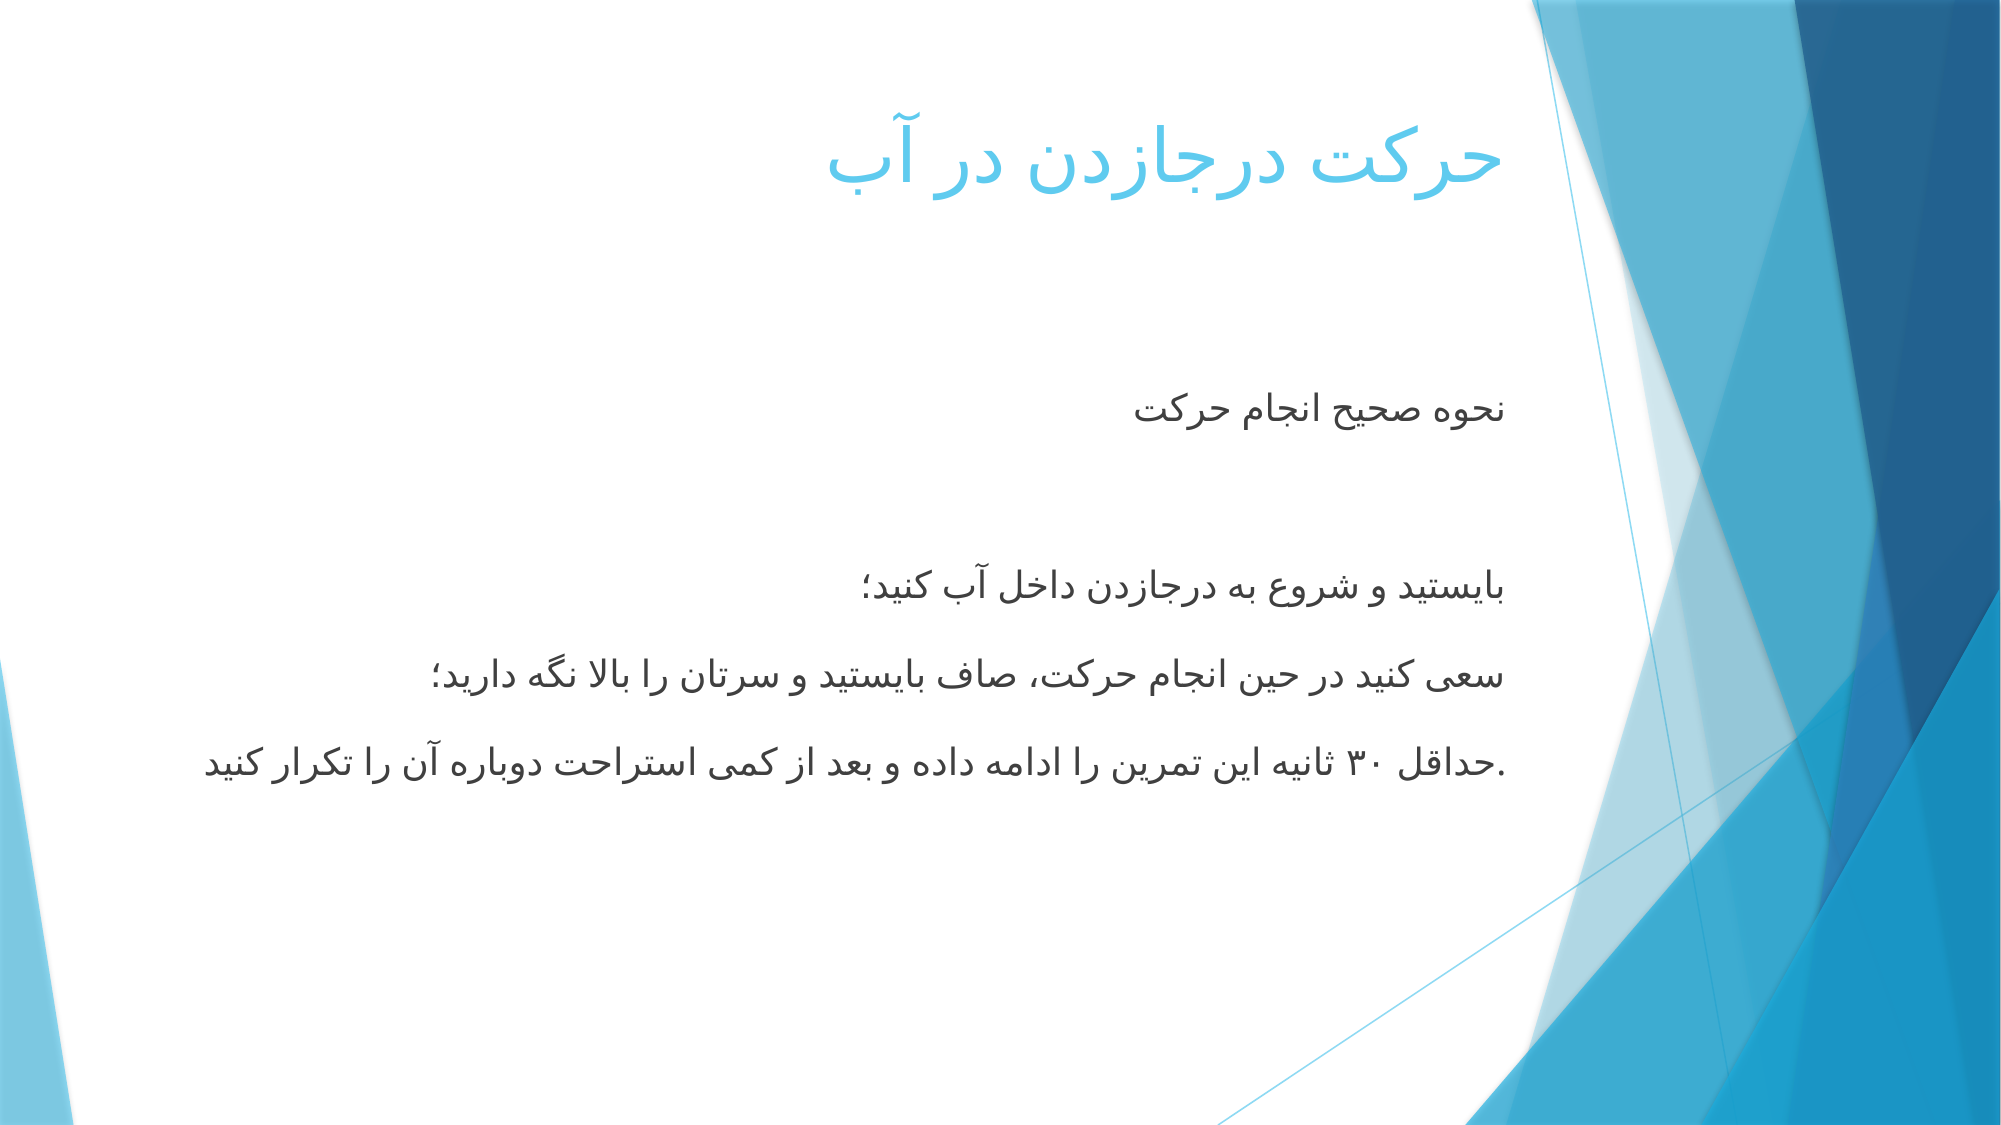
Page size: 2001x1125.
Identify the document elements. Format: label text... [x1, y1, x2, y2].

list نحوه صحیح انجام حرکت بایستید و شروع به درجازدن داخل آب کنید؛ سعی کنید در حین انجام حرکت، صاف بایستید و سرتان را بالا نگه دارید؛ حداقل ۳۰ ثانیه این تمرین را ادامه داده و بعد از کمی استراحت دوباره آن را تکرار کنید. [111, 354, 1522, 992]
title حرکت درجازدن در آب [111, 99, 1522, 317]
